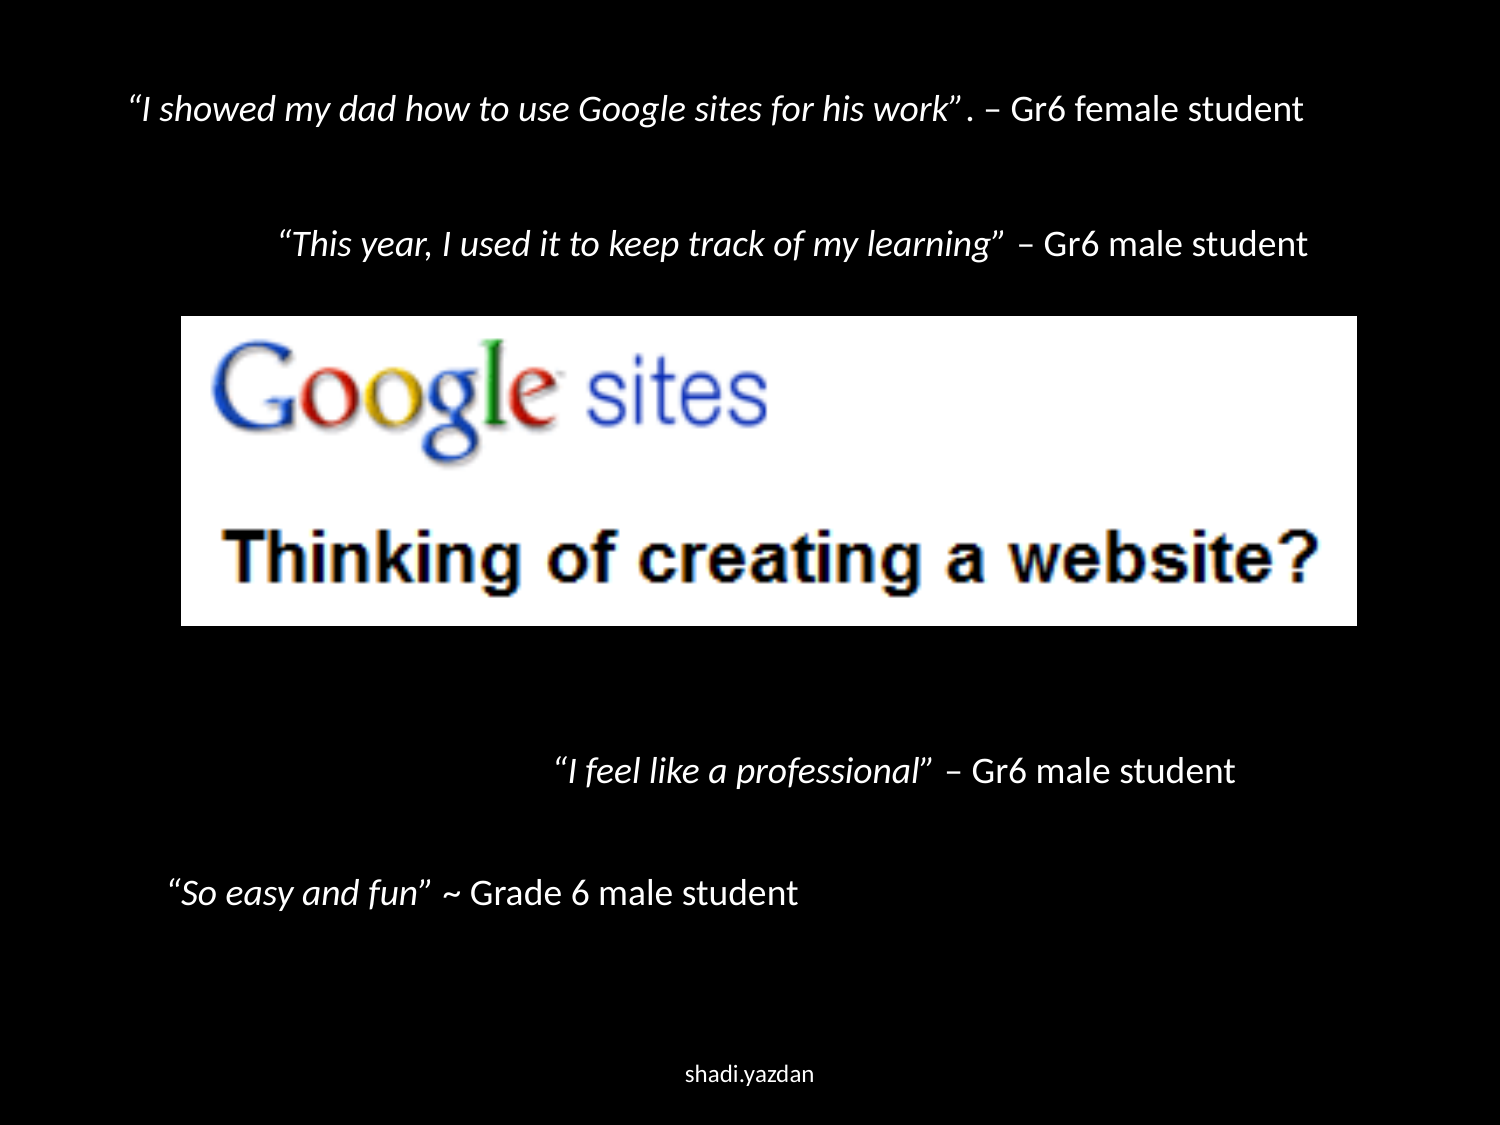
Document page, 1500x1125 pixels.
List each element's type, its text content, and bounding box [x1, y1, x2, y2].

footer shadi.yazdan [512, 1042, 988, 1103]
picture [181, 316, 1357, 626]
text_box “So easy and fun” ~ Grade 6 male student [150, 861, 1331, 921]
text_box “I showed my dad how to use Google sites for his work”. – Gr6 female student “This year, I used it to keep track of my learning” – Gr6 male student [111, 76, 1357, 272]
text_box “I feel like a professional” – Gr6 male student [536, 738, 1373, 799]
